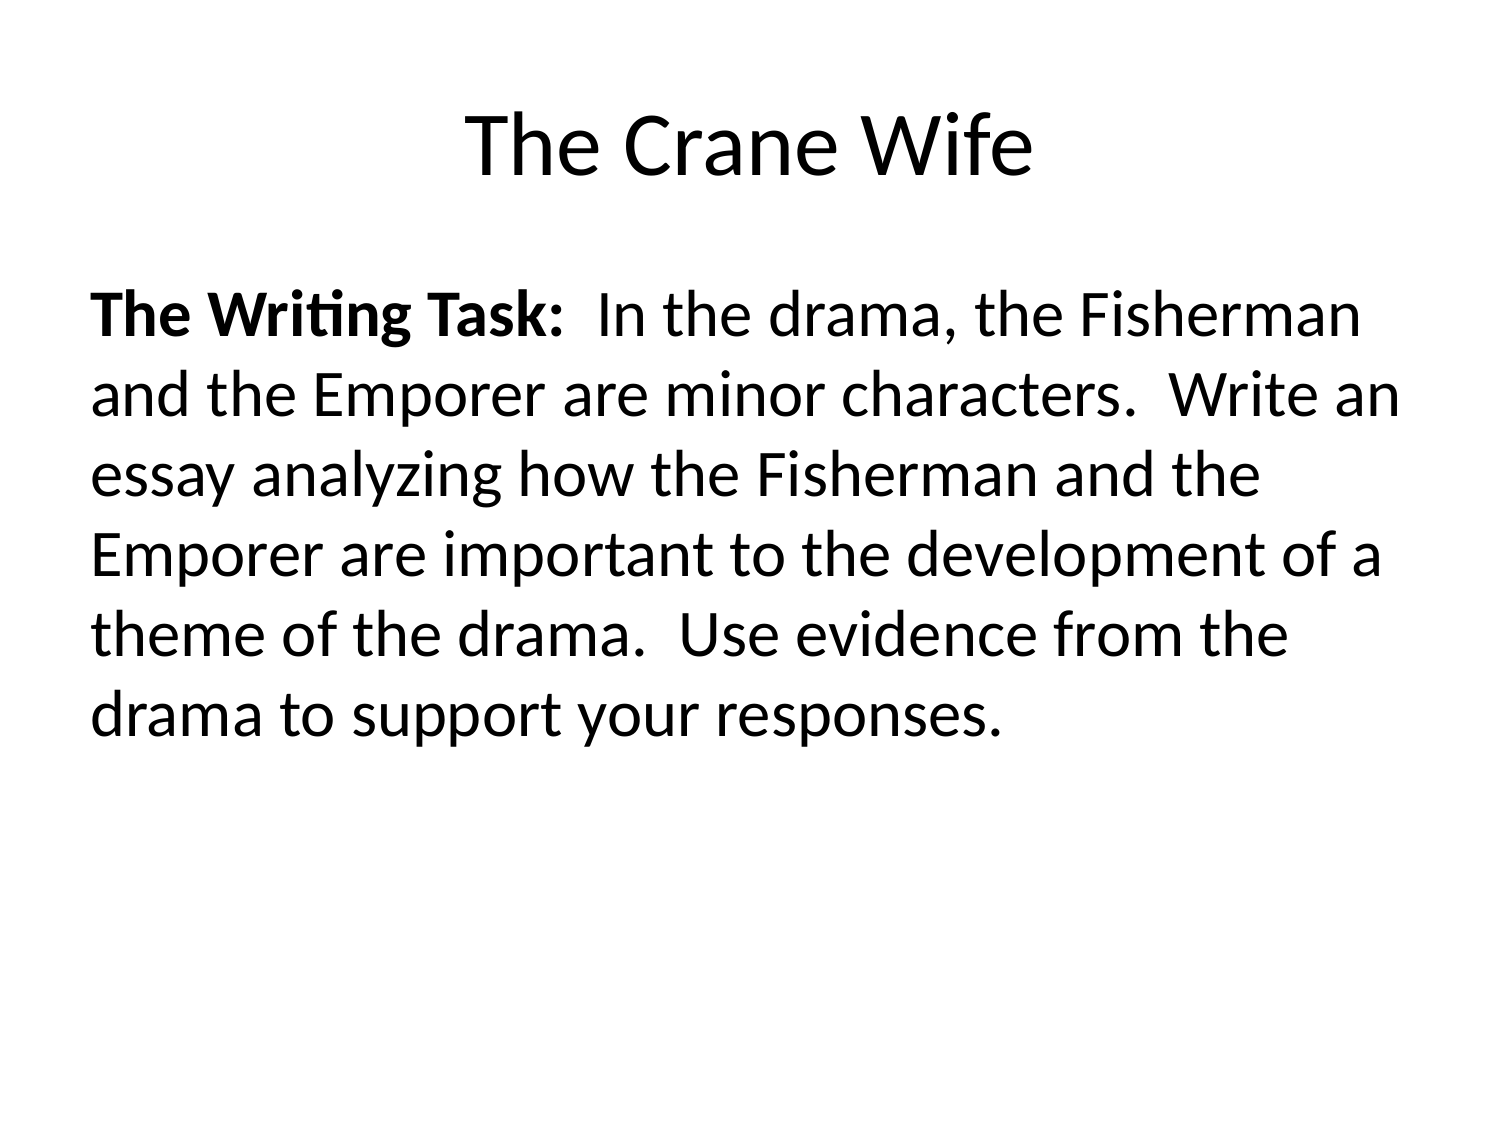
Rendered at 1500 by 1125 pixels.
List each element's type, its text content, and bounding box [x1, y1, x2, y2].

list The Writing Task: In the drama, the Fisherman and the Emporer are minor characters. Write an essay analyzing how the Fisherman and the Emporer are important to the development of a theme of the drama. Use evidence from the drama to support your responses. [75, 262, 1425, 1005]
title The Crane Wife [75, 45, 1425, 233]
